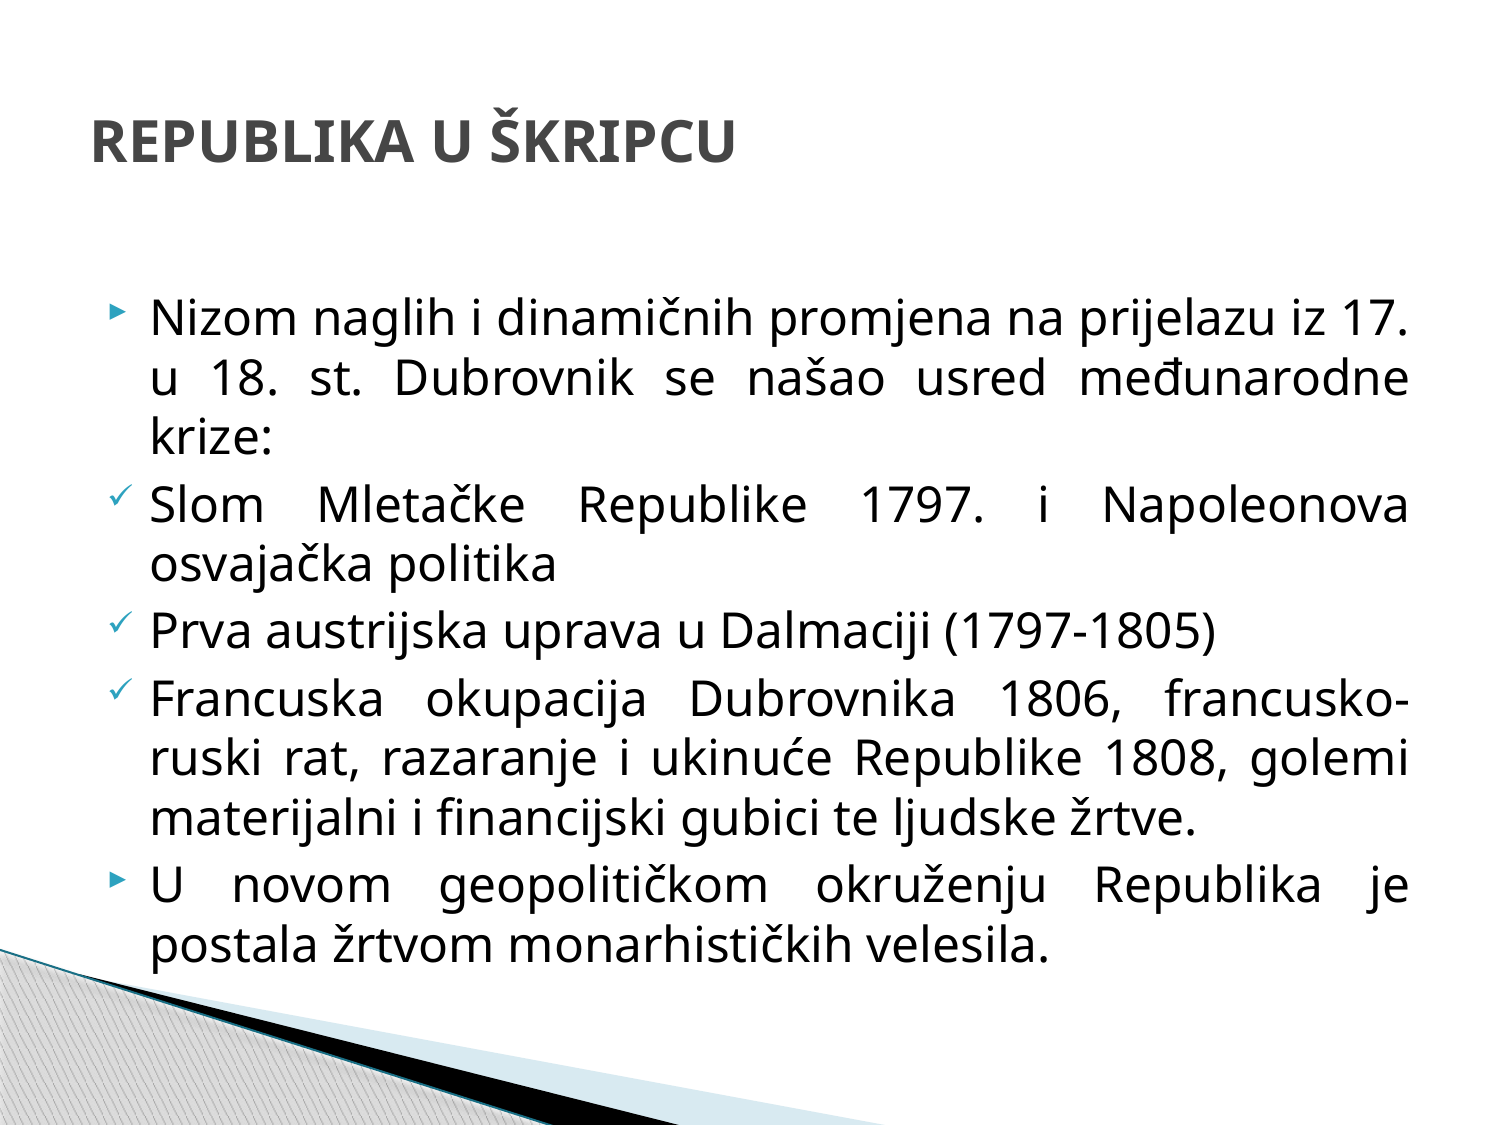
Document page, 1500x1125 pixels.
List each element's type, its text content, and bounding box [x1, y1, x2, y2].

list Nizom naglih i dinamičnih promjena na prijelazu iz 17. u 18. st. Dubrovnik se našao usred međunarodne krize: Slom Mletačke Republike 1797. i Napoleonova osvajačka politika Prva austrijska uprava u Dalmaciji (1797-1805) Francuska okupacija Dubrovnika 1806, francusko-ruski rat, razaranje i ukinuće Republike 1808, golemi materijalni i financijski gubici te ljudske žrtve. U novom geopolitičkom okruženju Republika je postala žrtvom monarhističkih velesila. [75, 278, 1425, 986]
title REPUBLIKA U ŠKRIPCU [75, 45, 1425, 233]
